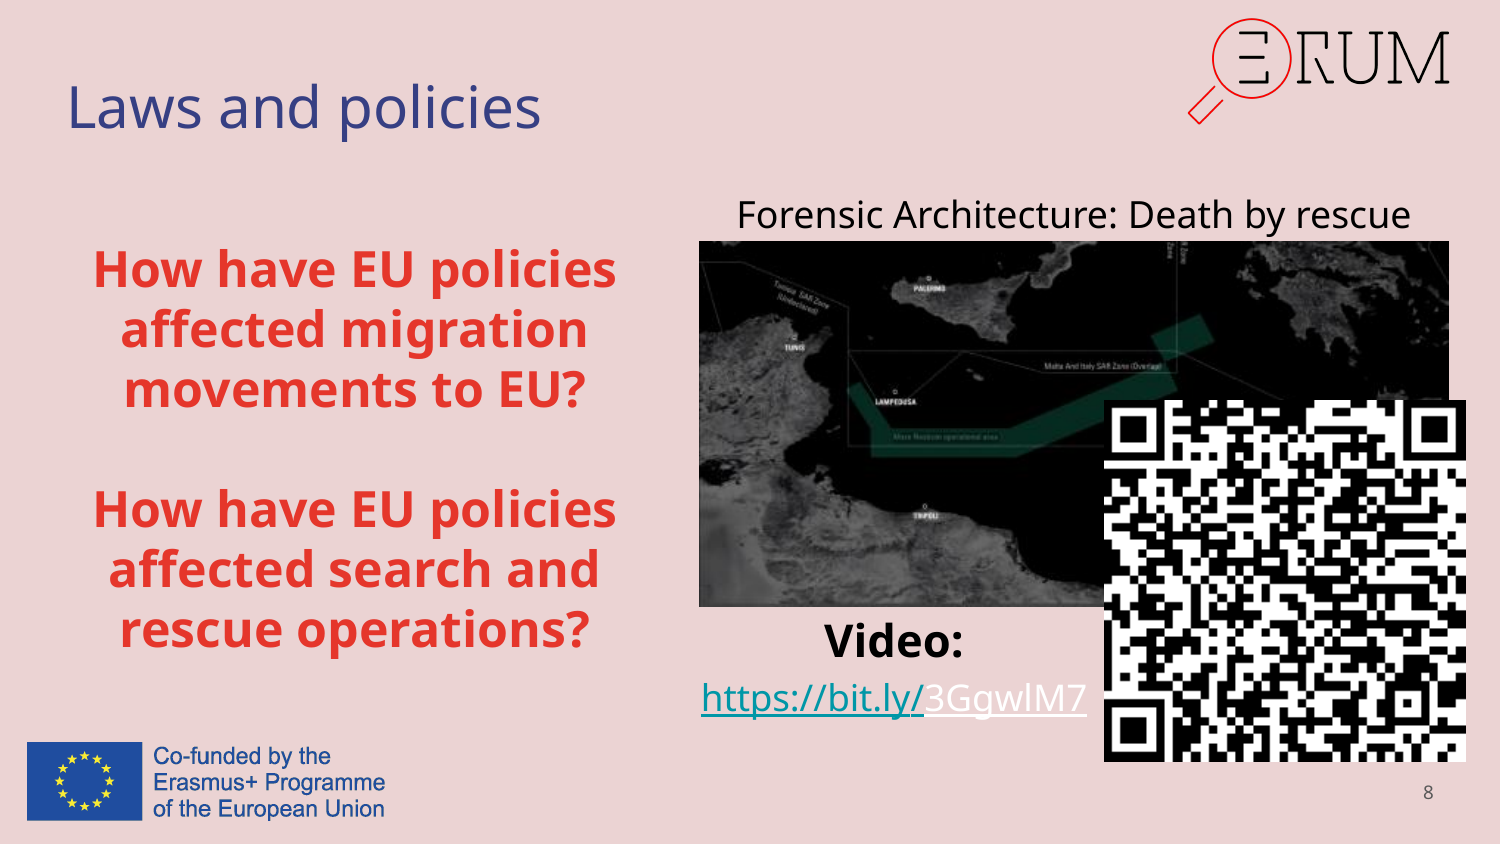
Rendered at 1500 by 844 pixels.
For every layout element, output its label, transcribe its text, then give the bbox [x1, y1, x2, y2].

text_box Video: https://bit.ly/3GgwlM7 [683, 606, 1099, 732]
picture [27, 742, 385, 821]
picture [1136, 0, 1500, 137]
slide_number 8 [1358, 770, 1449, 826]
list Forensic Architecture: Death by rescue [699, 169, 1449, 240]
title Laws and policies [51, 55, 1168, 150]
picture [699, 240, 1466, 762]
text_box How have EU policies affected migration movements to EU? How have EU policies affected search and rescue operations? [51, 229, 660, 665]
